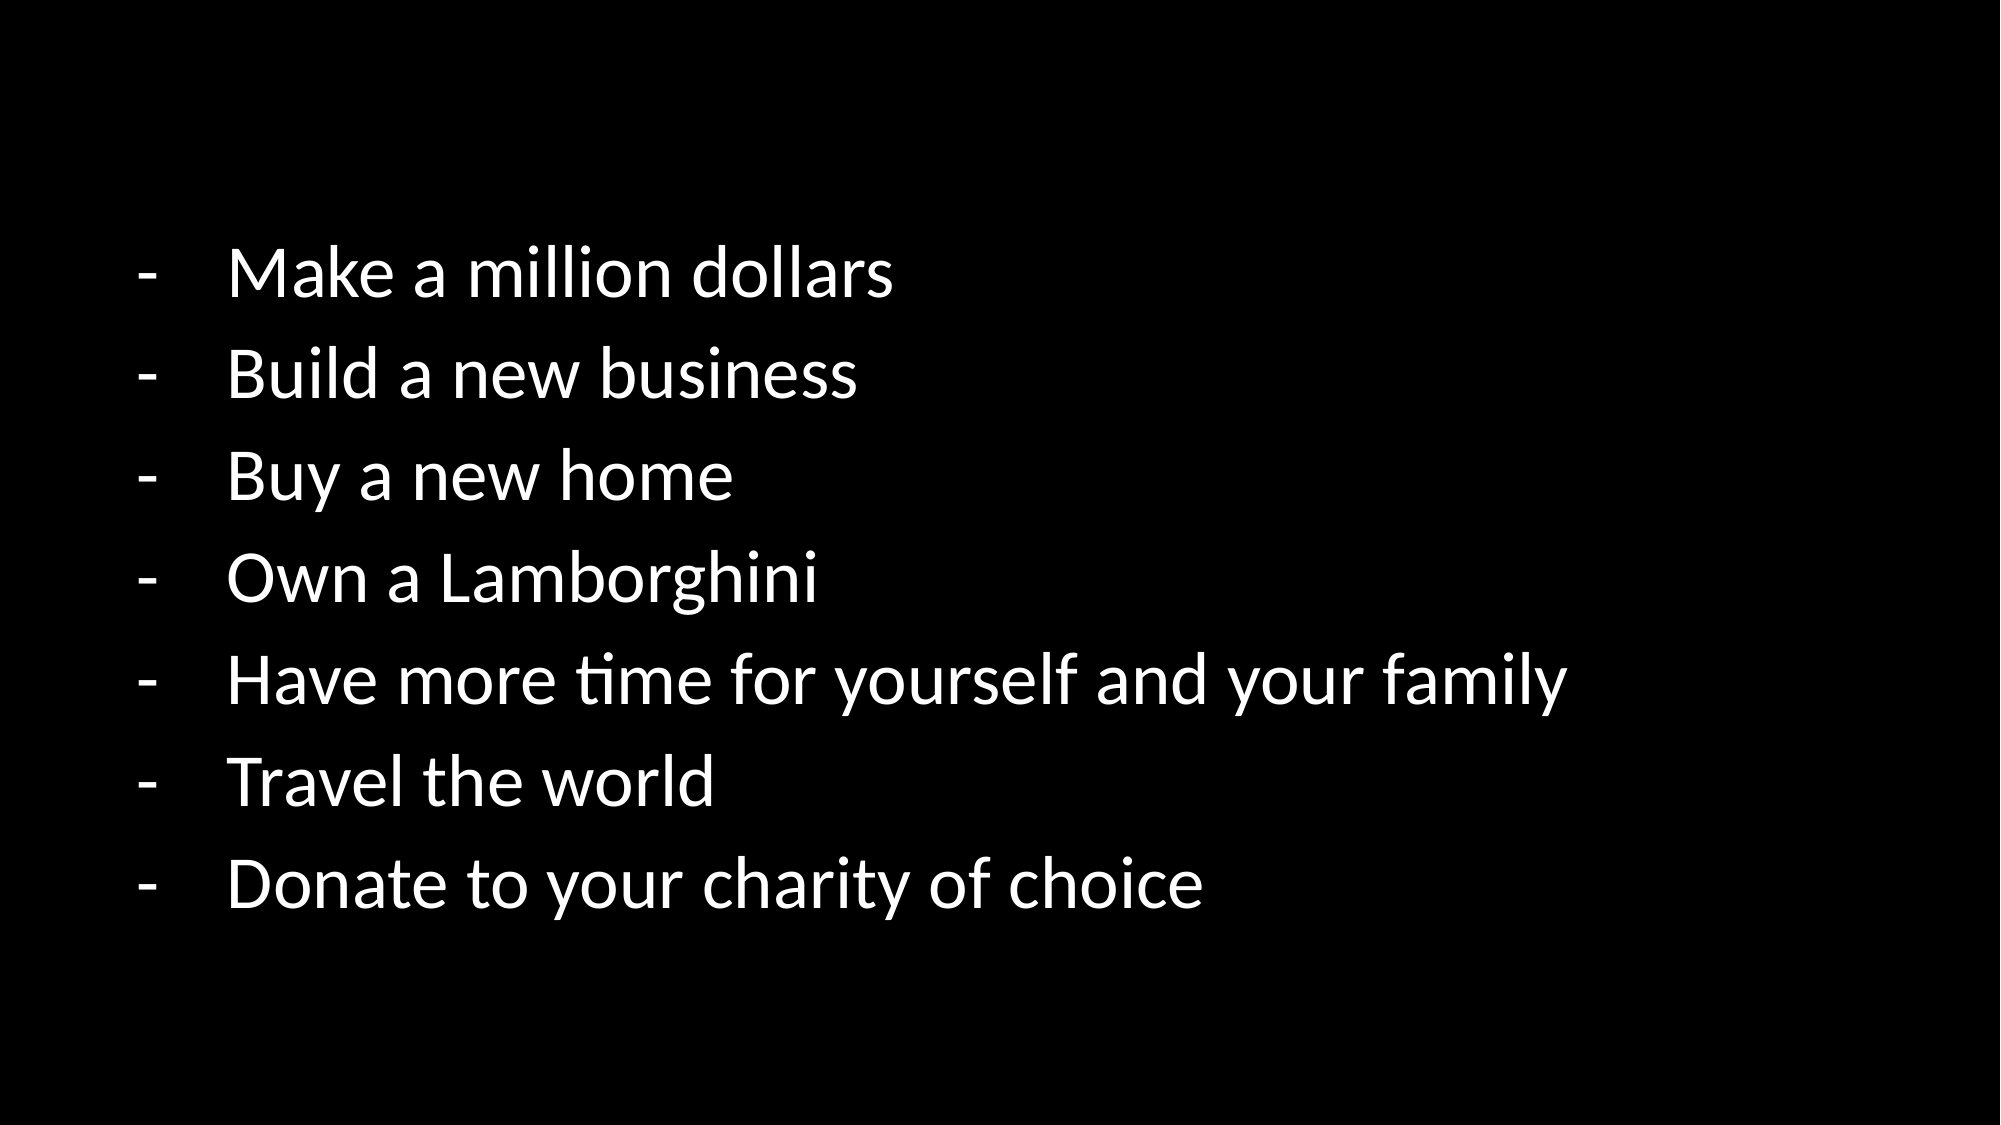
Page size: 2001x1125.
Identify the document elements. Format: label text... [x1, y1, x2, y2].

list - Make a million dollars - Build a new business - Buy a new home - Own a Lamborghini - Have more time for yourself and your family - Travel the world - Donate to your charity of choice [121, 224, 1846, 983]
